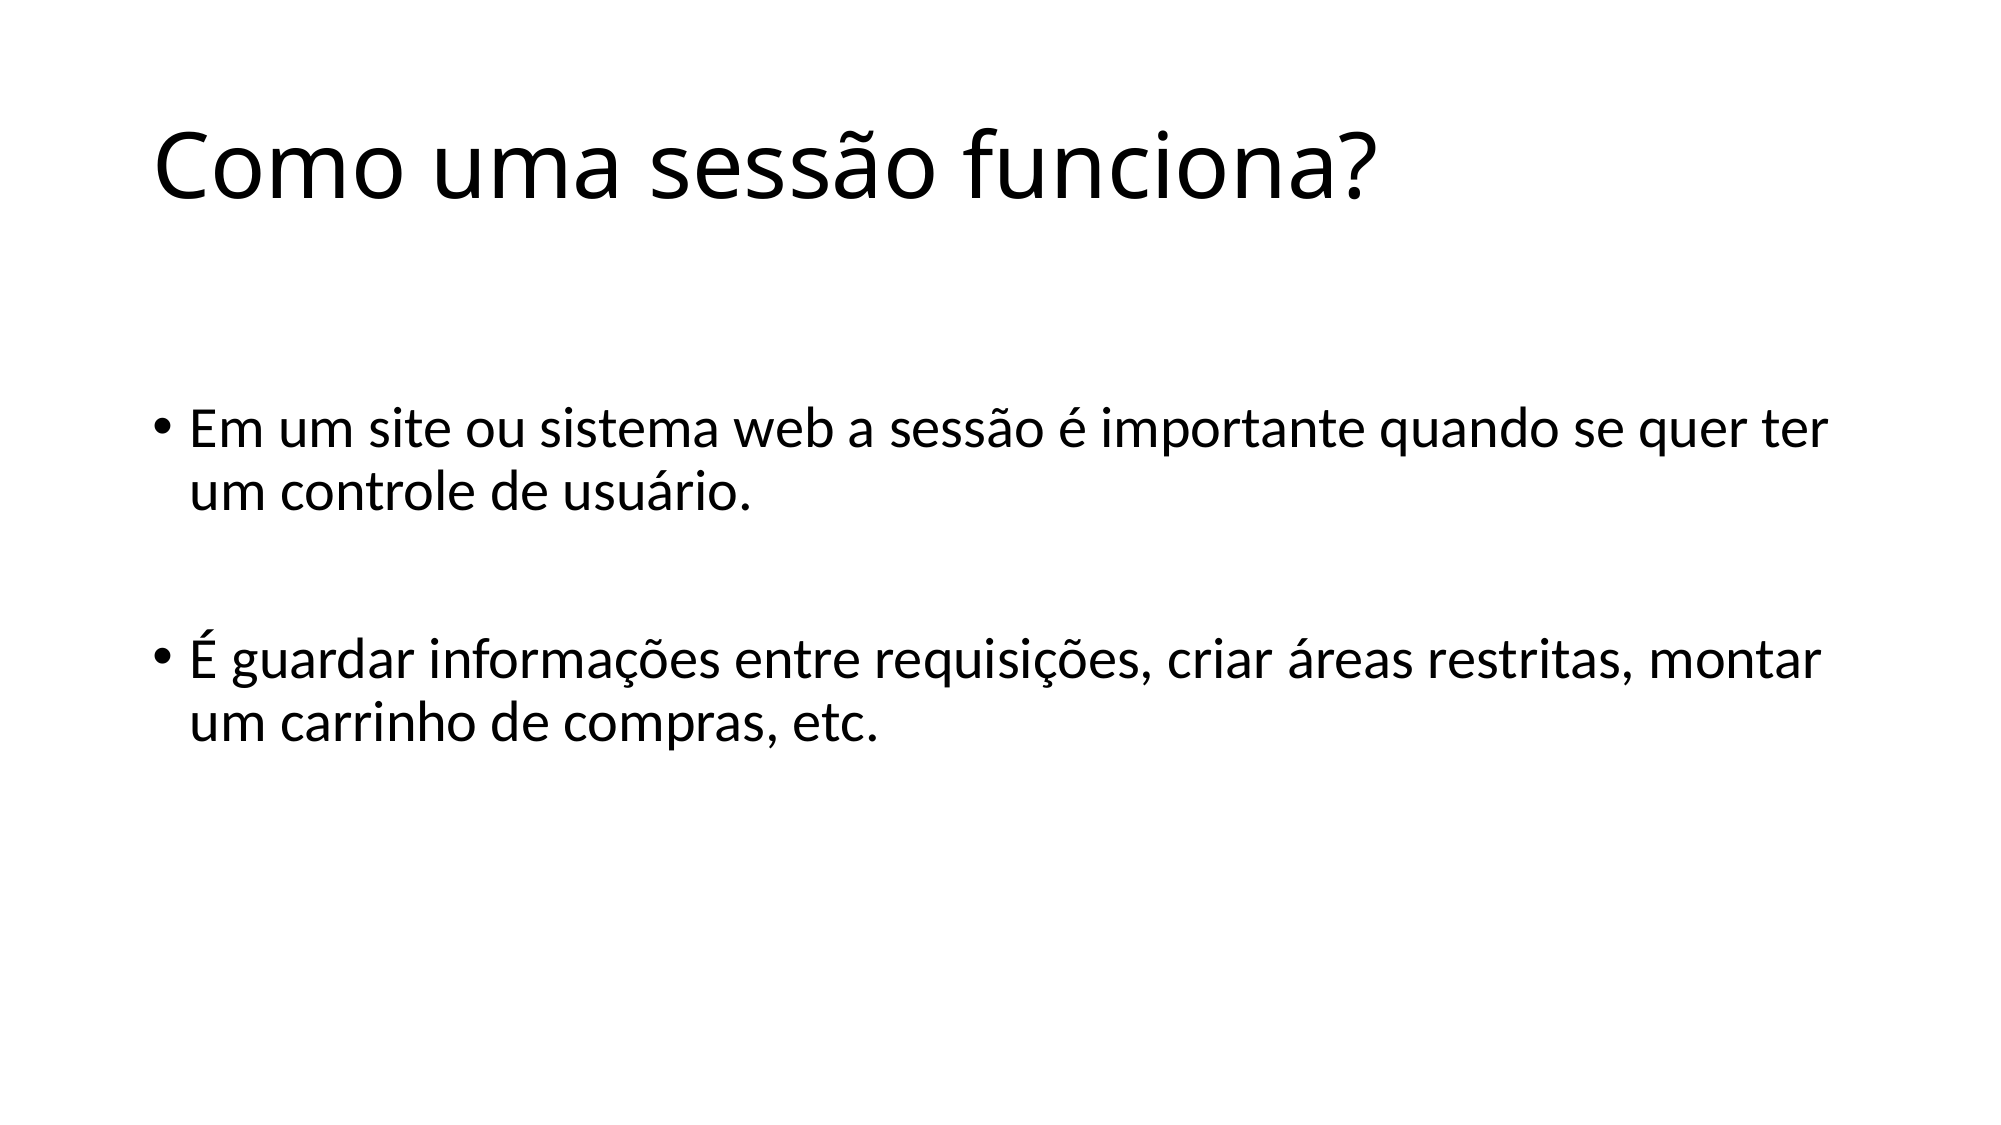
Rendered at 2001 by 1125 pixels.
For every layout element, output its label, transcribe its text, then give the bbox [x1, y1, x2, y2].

title Como uma sessão funciona? [137, 59, 1863, 278]
list Em um site ou sistema web a sessão é importante quando se quer ter um controle de usuário. É guardar informações entre requisições, criar áreas restritas, montar um carrinho de compras, etc. [137, 299, 1863, 1014]
